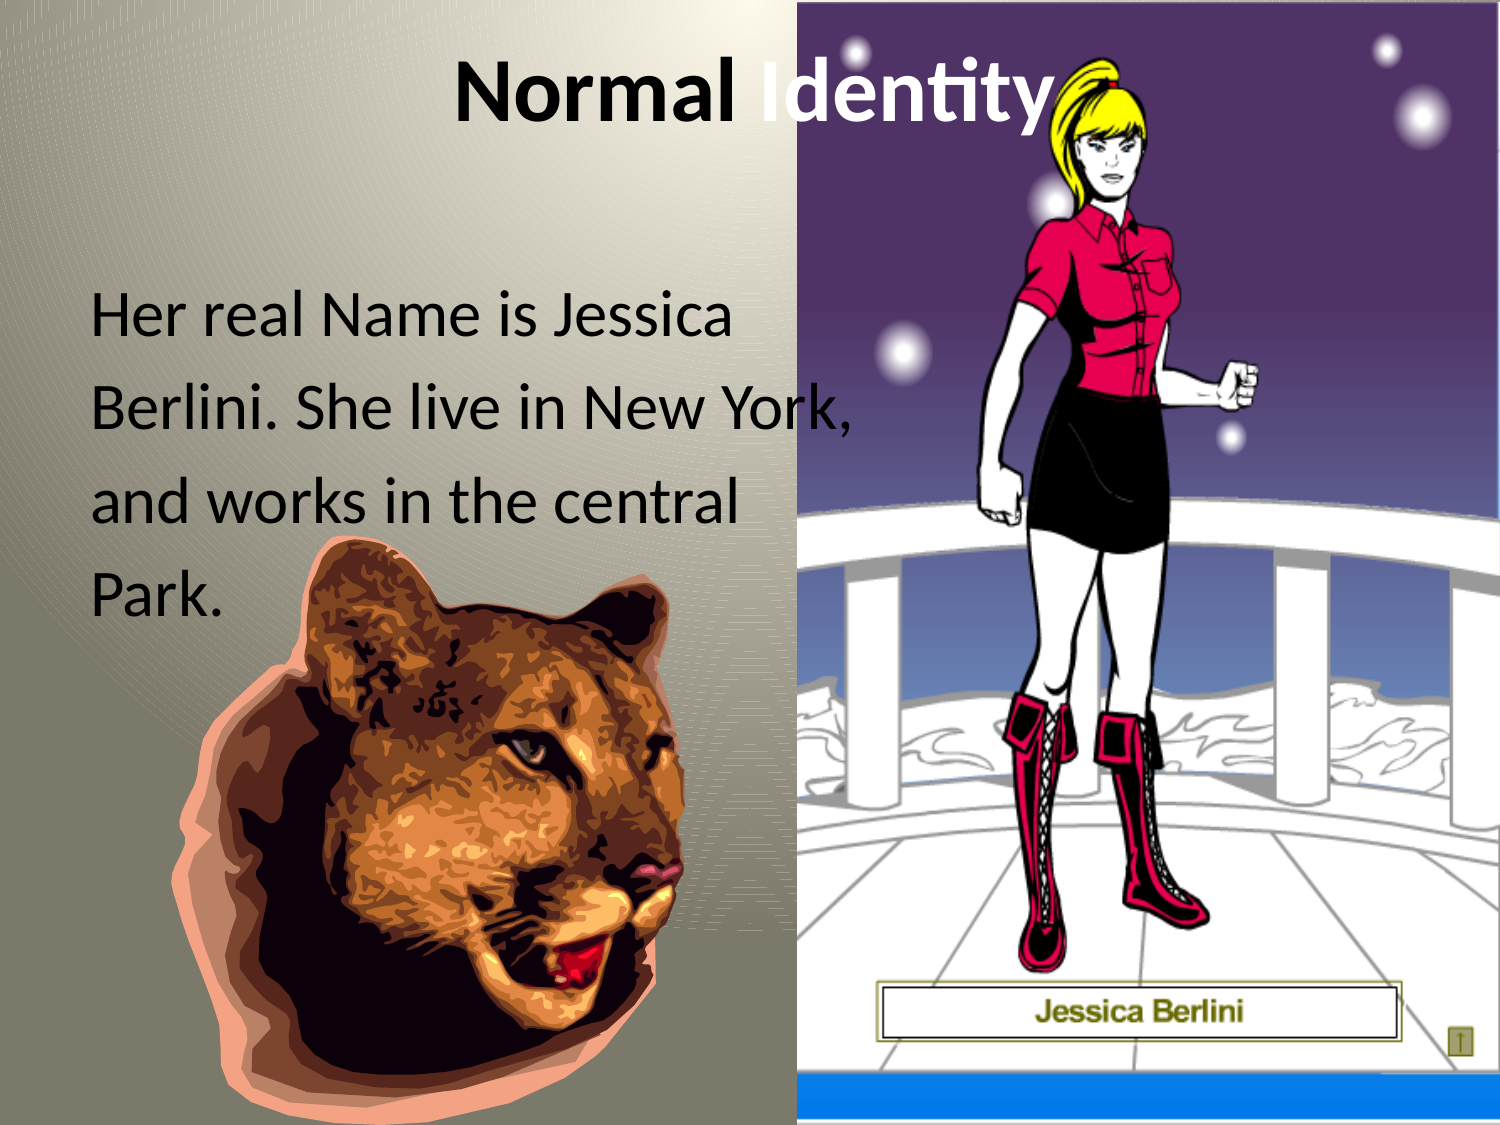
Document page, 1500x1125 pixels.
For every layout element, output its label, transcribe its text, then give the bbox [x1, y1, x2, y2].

picture [170, 535, 686, 1125]
title Normal Identity [112, 2, 794, 169]
picture [796, 1, 1500, 1125]
list Her real Name is Jessica Berlini. She live in New York, and works in the central Park. [75, 262, 791, 1005]
